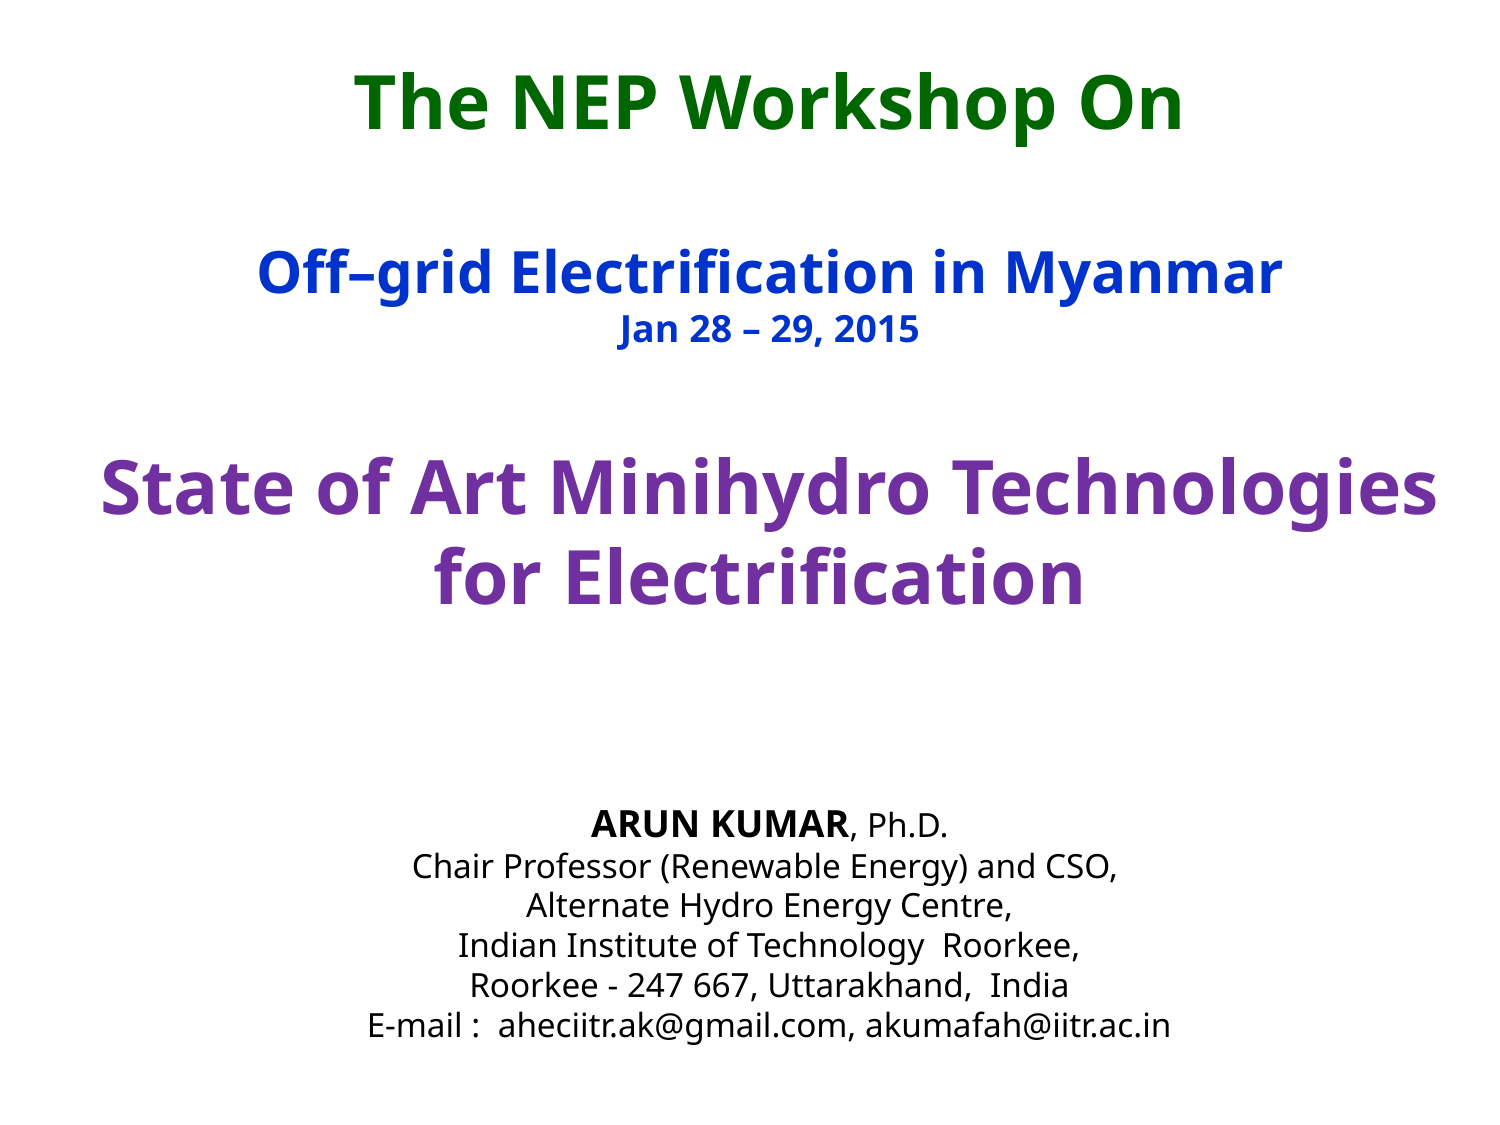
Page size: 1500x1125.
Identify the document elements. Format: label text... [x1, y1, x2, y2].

text_box The NEP Workshop On Off–grid Electrification in Myanmar Jan 28 – 29, 2015 State of Art Minihydro Technologies for Electrification ARUN KUMAR, Ph.D. Chair Professor (Renewable Energy) and CSO, Alternate Hydro Energy Centre, Indian Institute of Technology Roorkee, Roorkee - 247 667, Uttarakhand, India E-mail : aheciitr.ak@gmail.com, akumafah@iitr.ac.in [75, 47, 1465, 1052]
